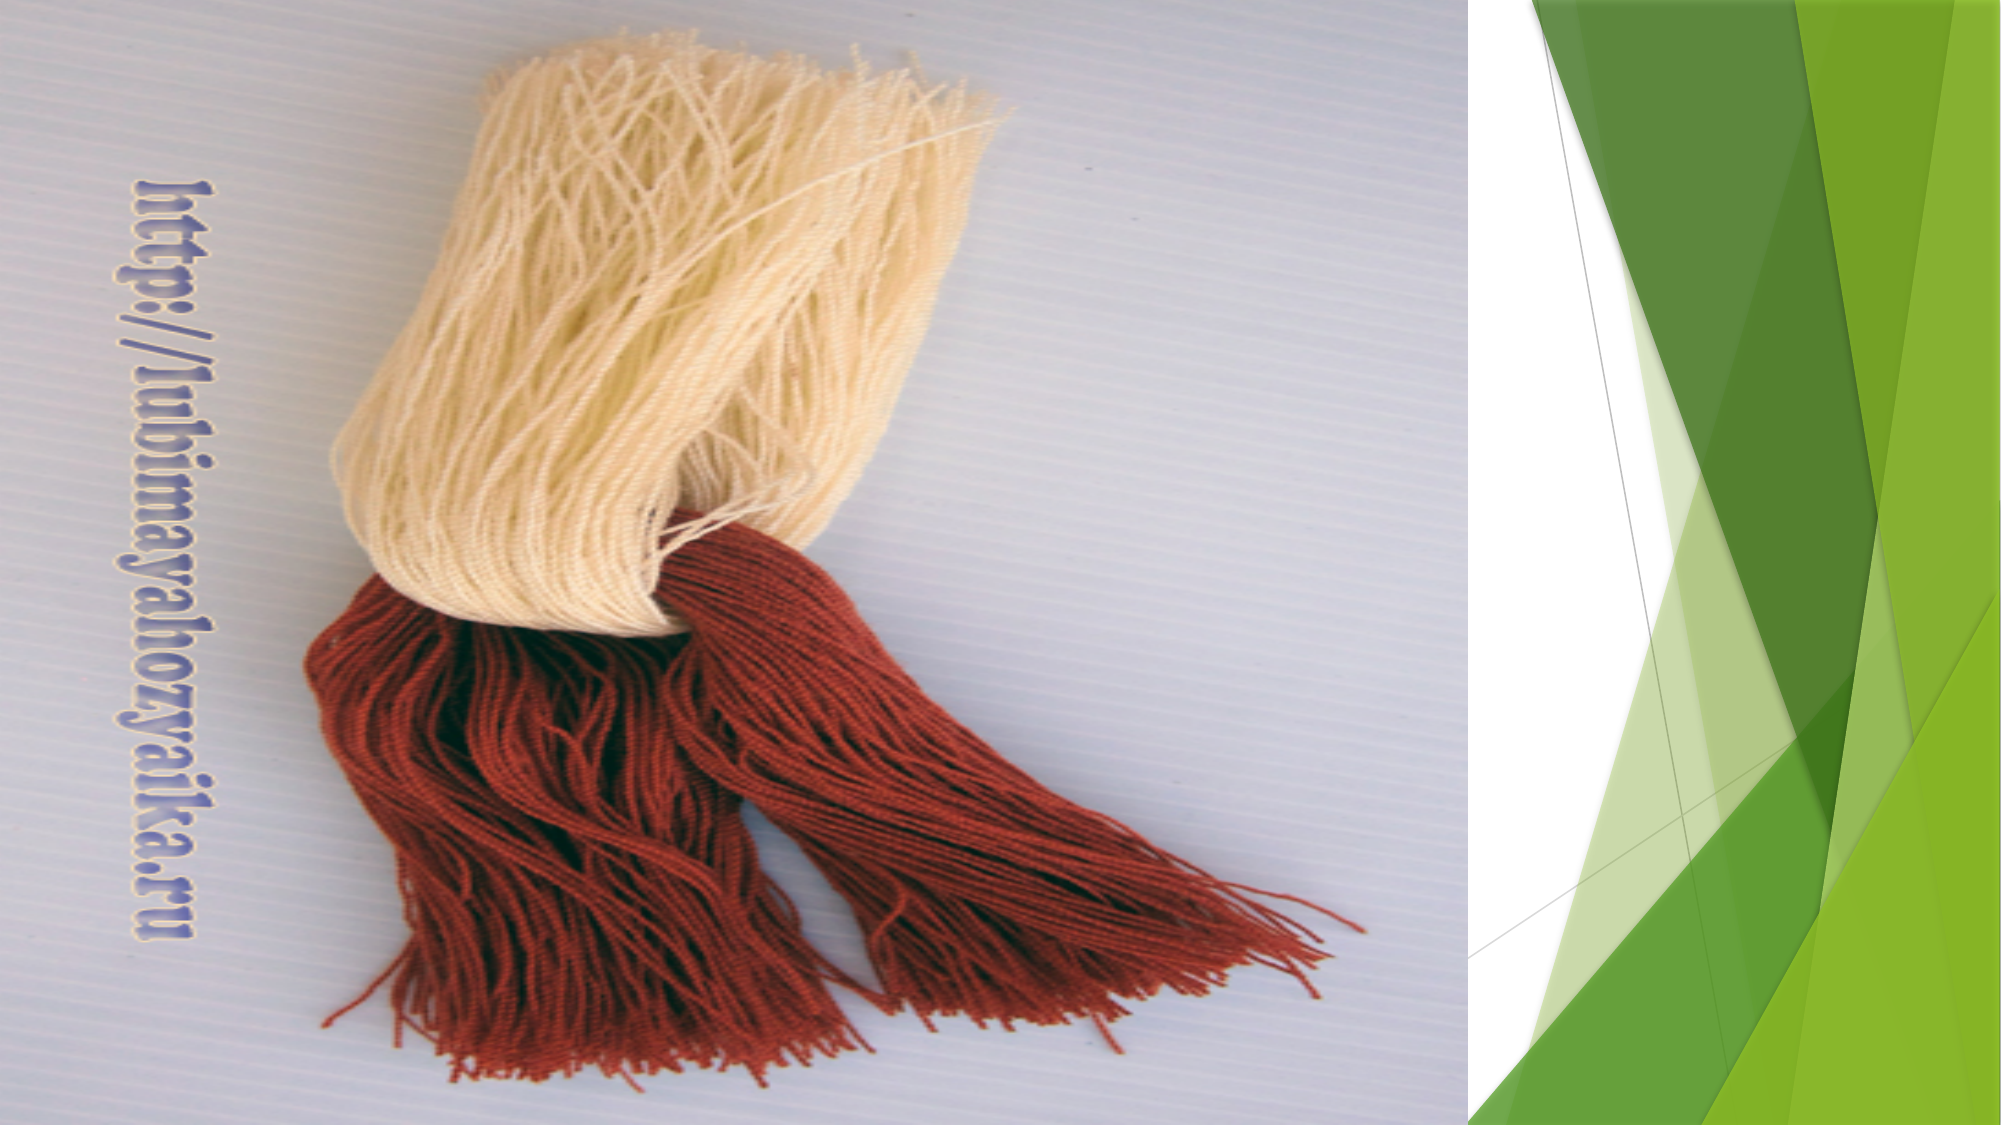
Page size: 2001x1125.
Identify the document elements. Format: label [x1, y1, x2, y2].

list [0, 0, 1468, 1125]
